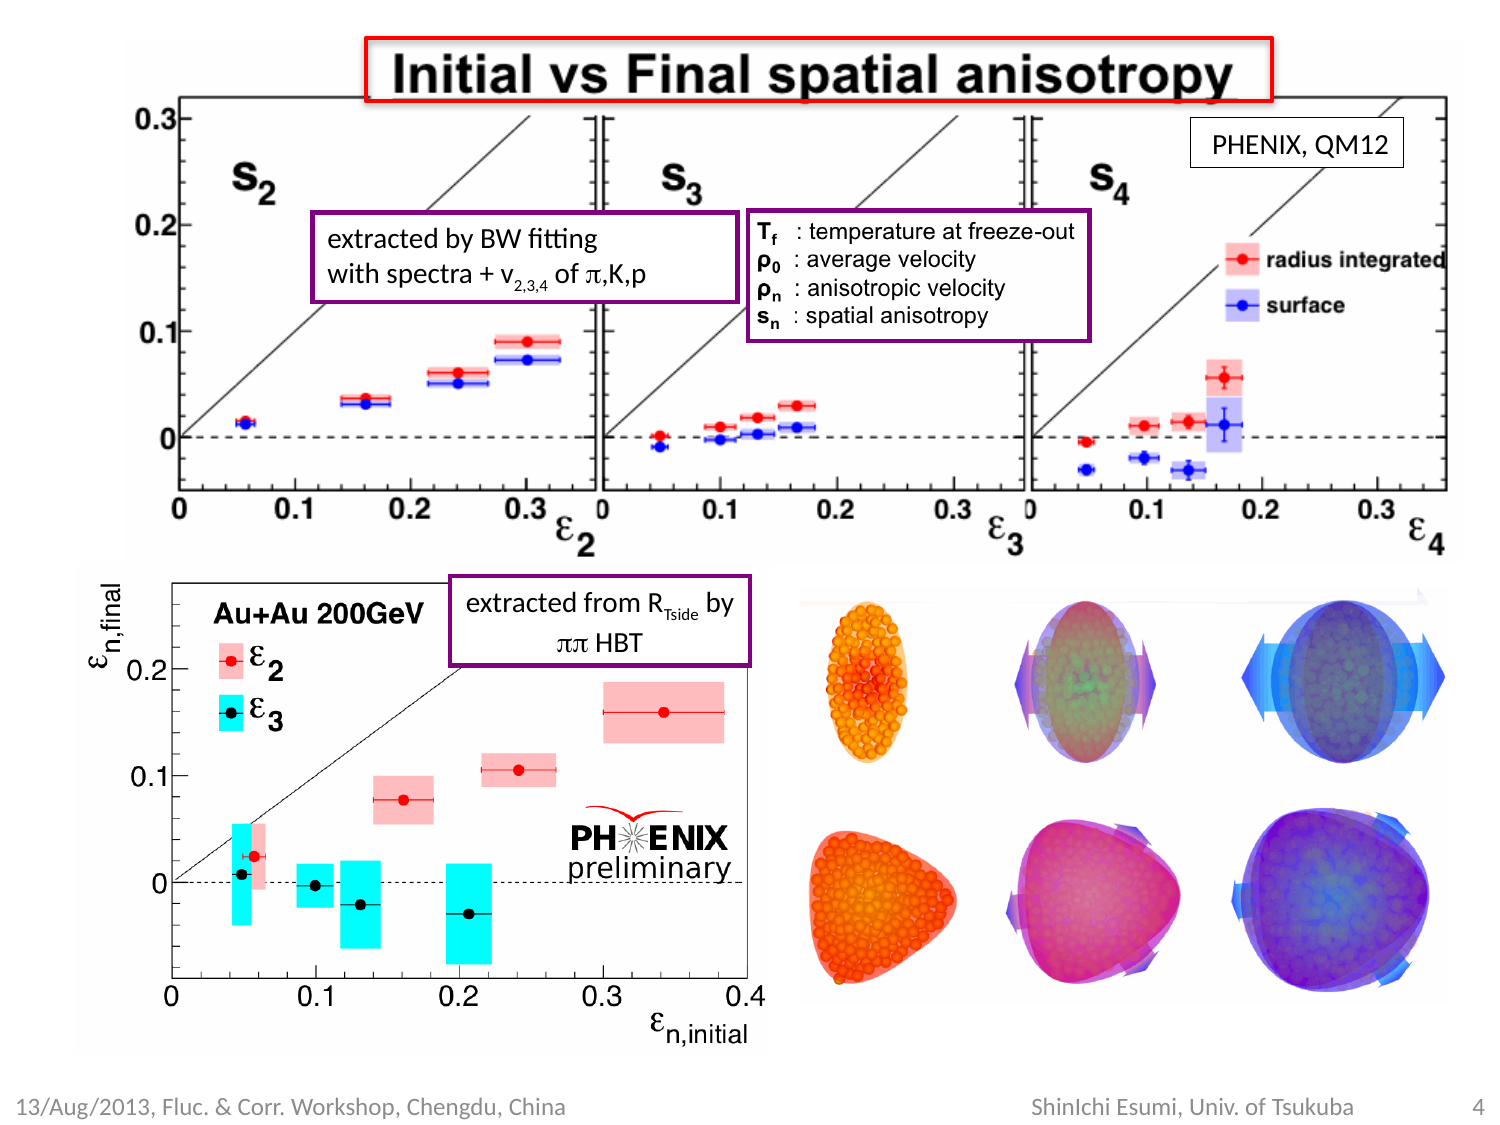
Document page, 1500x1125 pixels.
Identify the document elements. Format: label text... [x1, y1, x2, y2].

slide_number 4 [1395, 1086, 1500, 1124]
picture [74, 39, 1463, 1055]
footer ShinIchi Esumi, Univ. of Tsukuba [1006, 1086, 1380, 1124]
slide_number 13/Aug/2013, Fluc. & Corr. Workshop, Chengdu, China [0, 1086, 585, 1125]
picture [799, 587, 1451, 1003]
